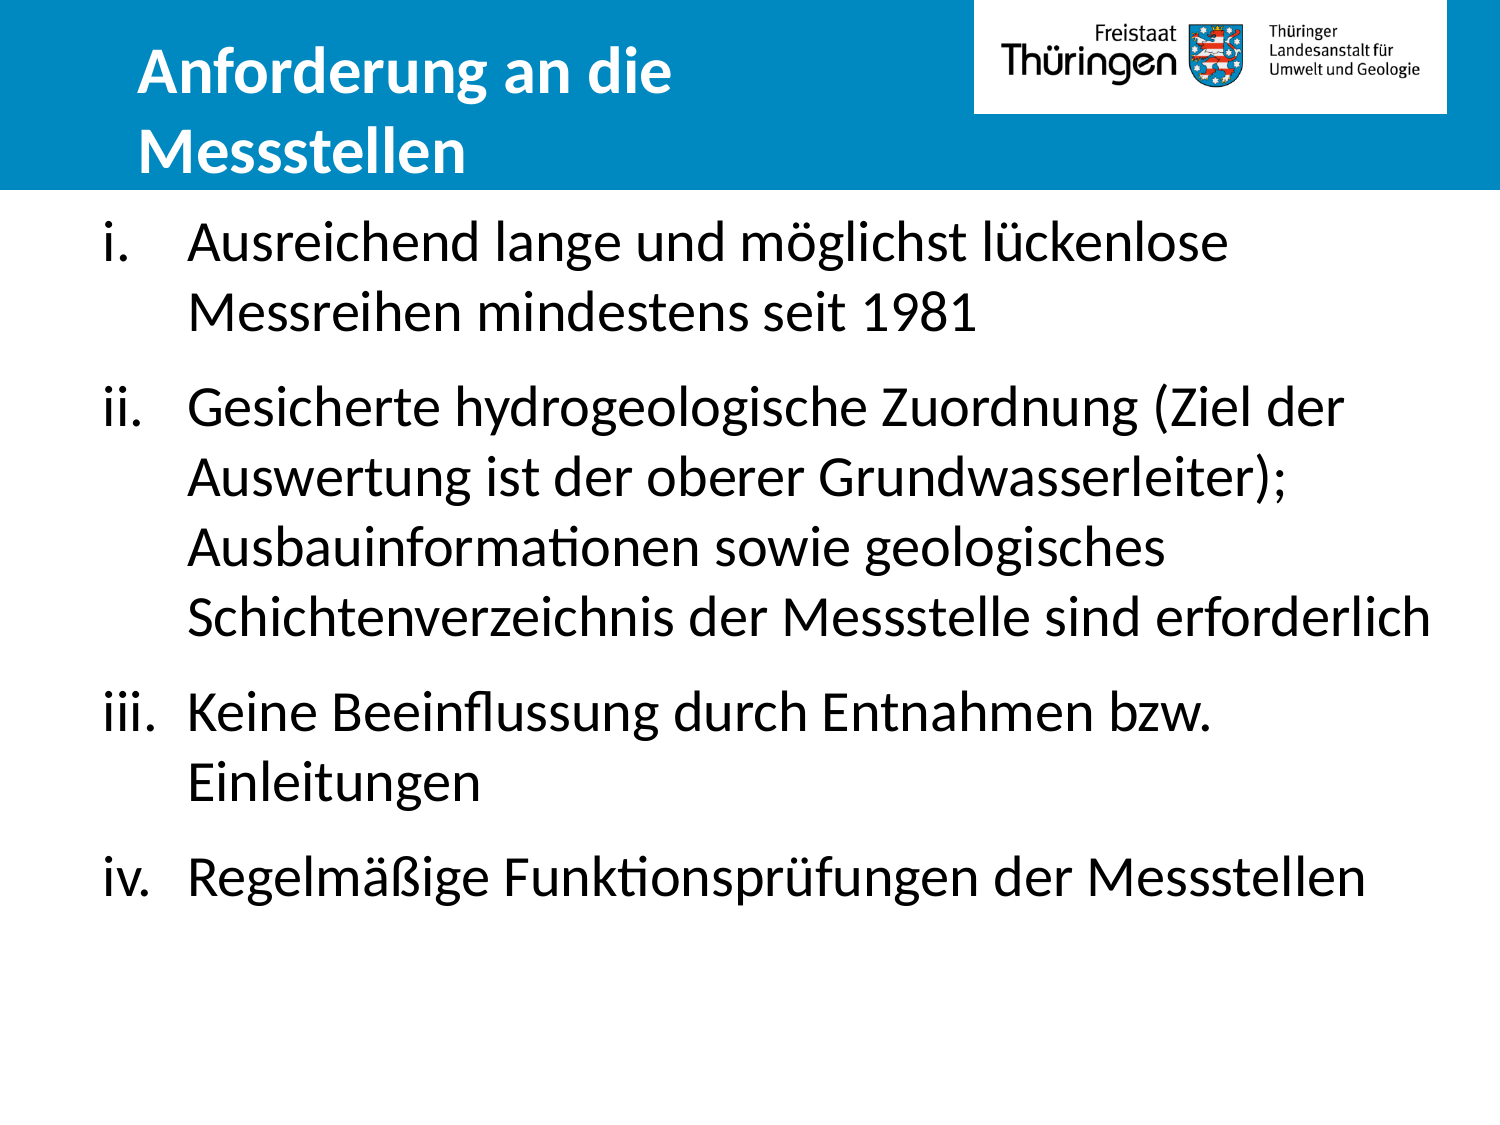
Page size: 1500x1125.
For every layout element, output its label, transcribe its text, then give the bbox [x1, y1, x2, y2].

text_box Anforderung an die Messstellen [64, 19, 845, 194]
picture [975, 0, 1446, 113]
text_box Ausreichend lange und möglichst lückenlose Messreihen mindestens seit 1981 Gesicherte hydrogeologische Zuordnung (Ziel der Auswertung ist der oberer Grundwasserleiter); Ausbauinformationen sowie geologisches Schichtenverzeichnis der Messstelle sind erforderlich Keine Beeinflussung durch Entnahmen bzw. Einleitungen Regelmäßige Funktionsprüfungen der Messstellen [29, 195, 1471, 1024]
